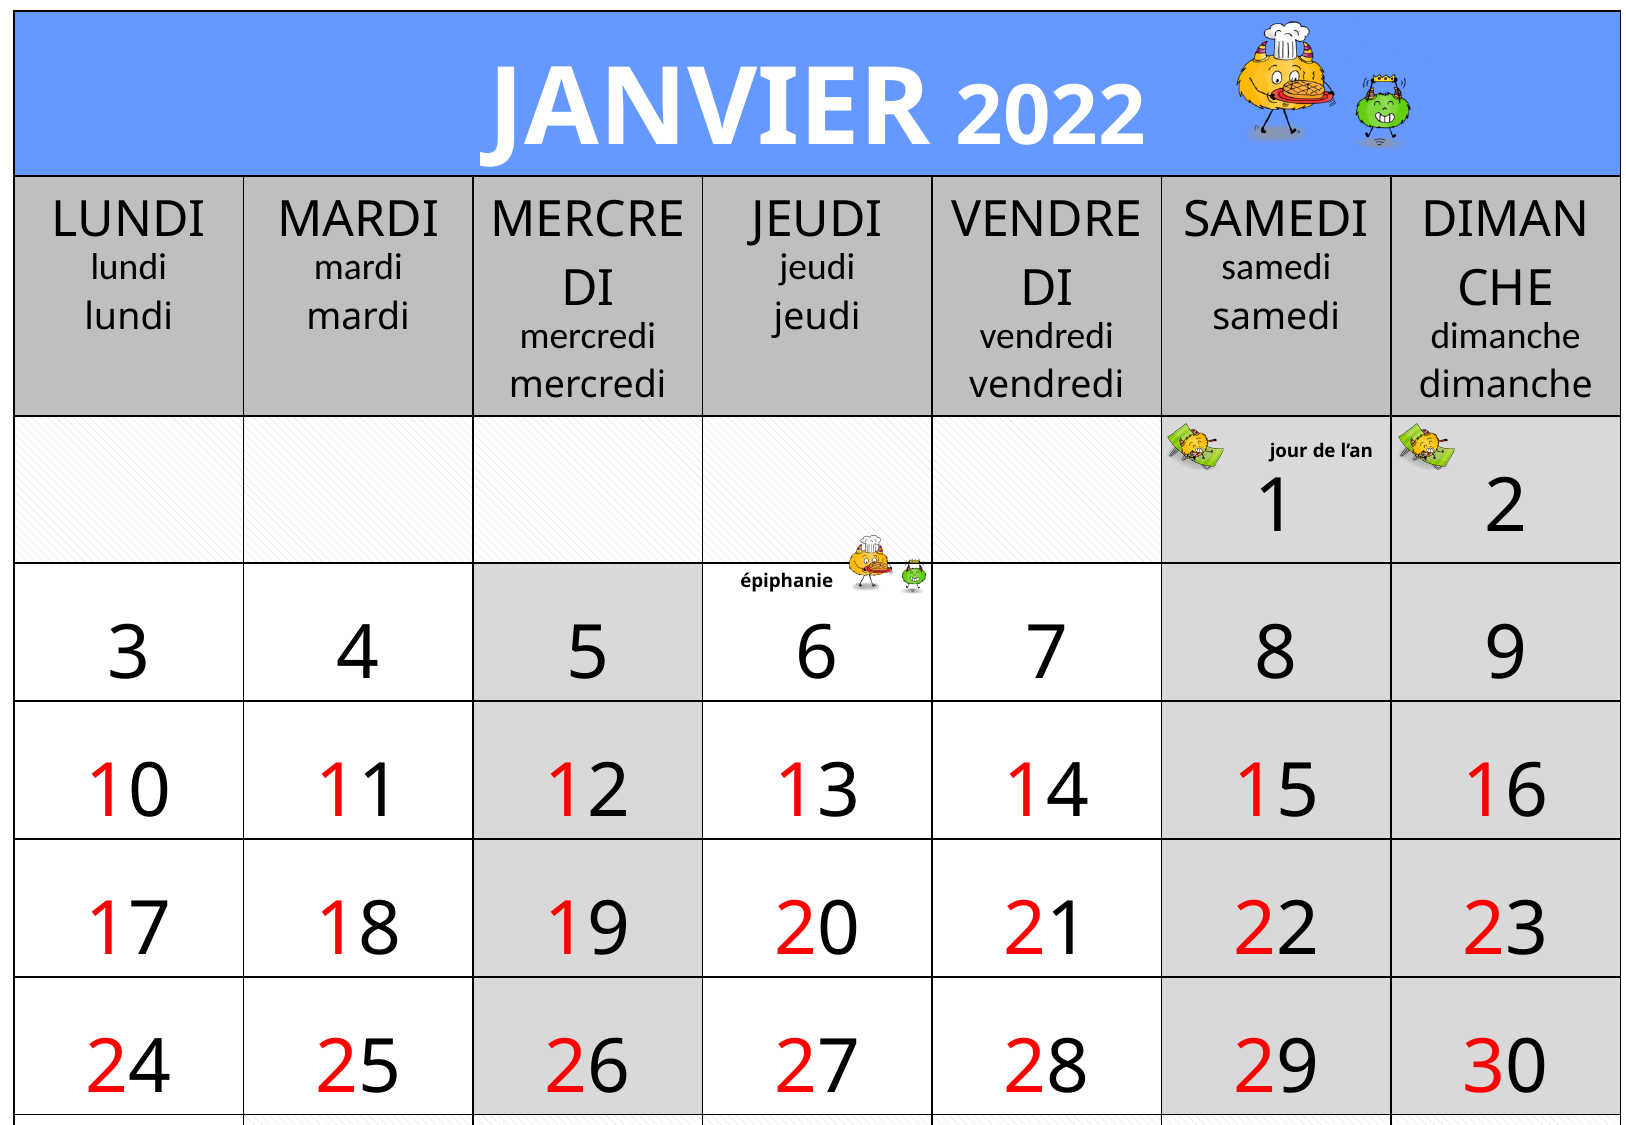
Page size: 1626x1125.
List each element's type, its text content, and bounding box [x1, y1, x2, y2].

table_cell 10 [15, 702, 243, 838]
table_cell LUNDI lundi lundi [15, 177, 243, 415]
table_cell [933, 1115, 1161, 1125]
table_cell 16 [1392, 702, 1620, 838]
table_cell [1162, 1115, 1390, 1125]
table_cell 2 [1392, 417, 1620, 562]
table_cell 30 [1392, 978, 1620, 1114]
table_cell [933, 417, 1161, 562]
table_cell 15 [1162, 702, 1390, 838]
table_cell 29 [1162, 978, 1390, 1114]
table_cell MARDI mardi mardi [244, 177, 472, 415]
table_cell [244, 417, 472, 562]
table_cell 25 [244, 978, 472, 1114]
table_cell [474, 1115, 702, 1125]
table_cell 8 [1162, 564, 1390, 700]
picture [1209, 20, 1430, 151]
picture [1397, 422, 1456, 470]
table_cell JEUDI jeudi jeudi [703, 177, 931, 415]
table_cell 14 [933, 702, 1161, 838]
table_cell 4 [244, 564, 472, 700]
table_cell [15, 417, 243, 562]
table_cell SAMEDI samedi samedi [1162, 177, 1390, 415]
table_cell 21 [933, 840, 1161, 976]
table_cell 1 [1162, 417, 1390, 562]
table_cell 22 [1162, 840, 1390, 976]
picture [1166, 422, 1225, 470]
picture [835, 535, 935, 594]
table_cell DIMANCHE dimanche dimanche [1392, 177, 1620, 415]
table_cell 18 [244, 840, 472, 976]
table_cell 24 [15, 978, 243, 1114]
table_cell 11 [244, 702, 472, 838]
table_cell 20 [703, 840, 931, 976]
table_cell 6 [703, 564, 931, 700]
table_cell 28 [933, 978, 1161, 1114]
text_box épiphanie [717, 561, 834, 600]
table_cell [1392, 1115, 1620, 1125]
table_cell [474, 417, 702, 562]
text_box jour de l’an [1229, 431, 1388, 469]
table_cell [703, 1115, 931, 1125]
table_cell [244, 1115, 472, 1125]
table_cell 12 [474, 702, 702, 838]
table_cell MERCREDI mercredi mercredi [474, 177, 702, 415]
table_cell 17 [15, 840, 243, 976]
table_cell 26 [474, 978, 702, 1114]
table_cell 9 [1392, 564, 1620, 700]
table_cell 5 [474, 564, 702, 700]
table_cell 13 [703, 702, 931, 838]
table_cell 23 [1392, 840, 1620, 976]
table_cell 19 [474, 840, 702, 976]
table_cell 27 [703, 978, 931, 1114]
table_cell 31 [15, 1115, 243, 1125]
table_cell 3 [15, 564, 243, 700]
table_header JANVIER 2022 [15, 12, 1620, 175]
table_cell VENDREDI vendredi vendredi [933, 177, 1161, 415]
table_cell 7 [933, 564, 1161, 700]
table_cell [703, 417, 931, 562]
